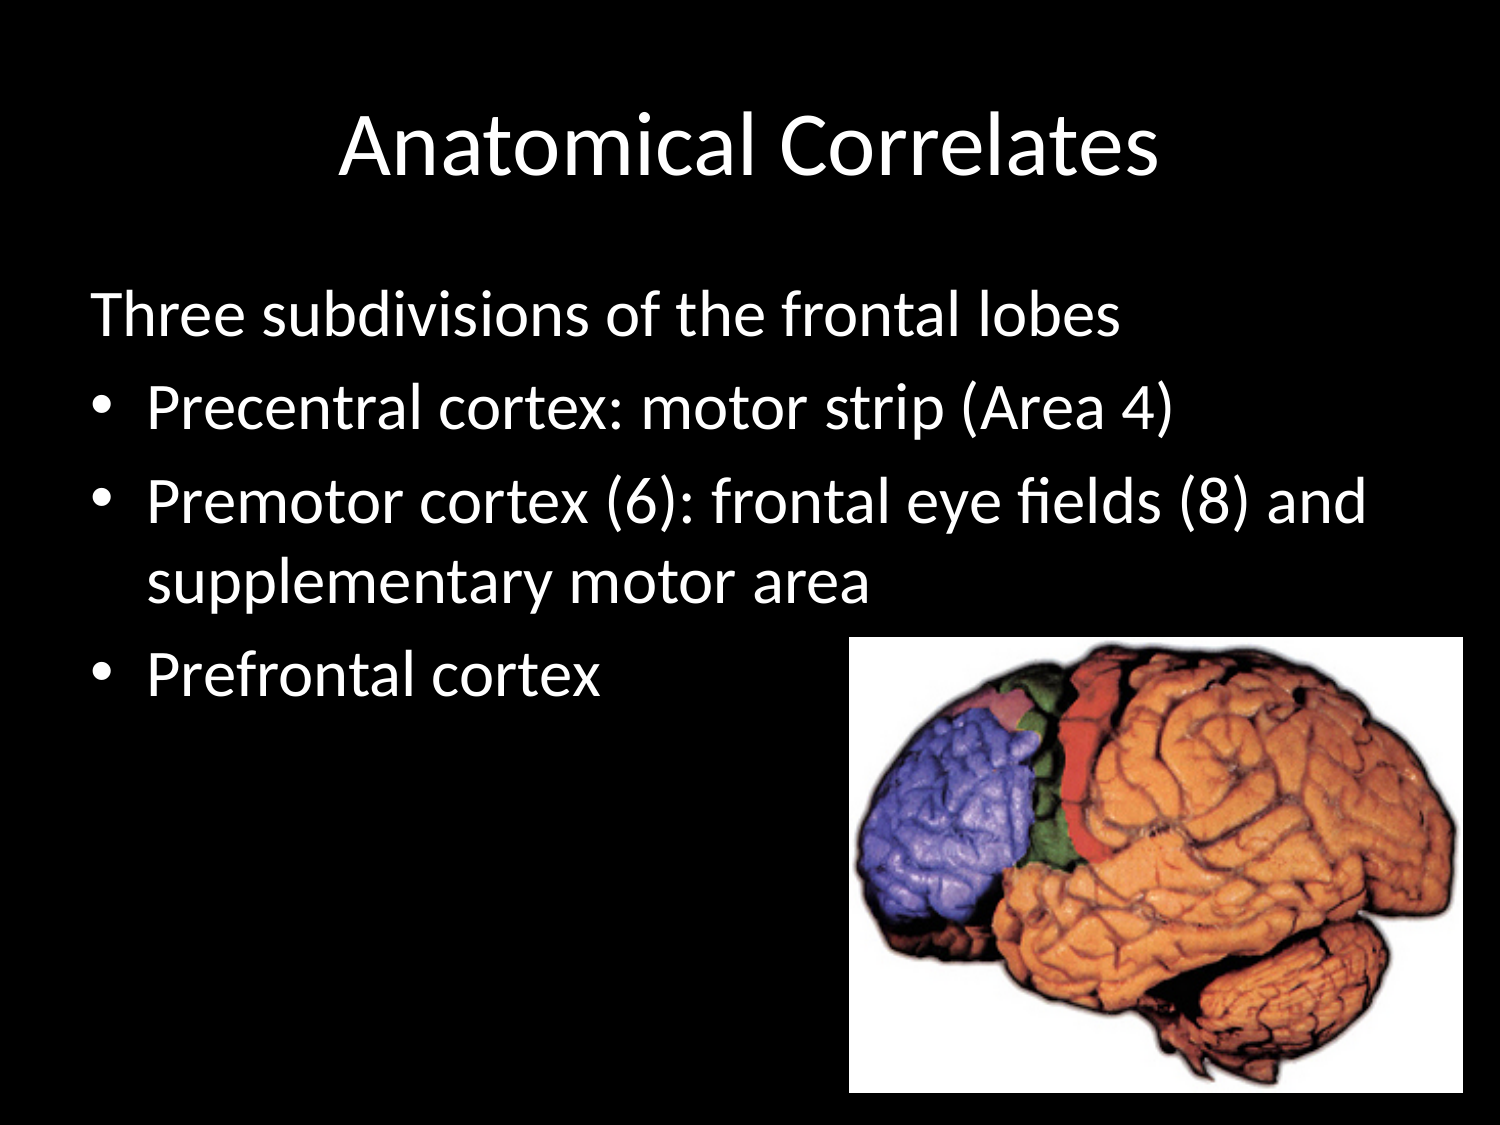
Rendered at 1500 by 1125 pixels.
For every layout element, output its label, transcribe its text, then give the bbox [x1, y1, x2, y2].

title Anatomical Correlates [75, 45, 1425, 233]
list Three subdivisions of the frontal lobes Precentral cortex: motor strip (Area 4) Premotor cortex (6): frontal eye fields (8) and supplementary motor area Prefrontal cortex [75, 262, 1425, 1005]
picture [849, 637, 1463, 1093]
